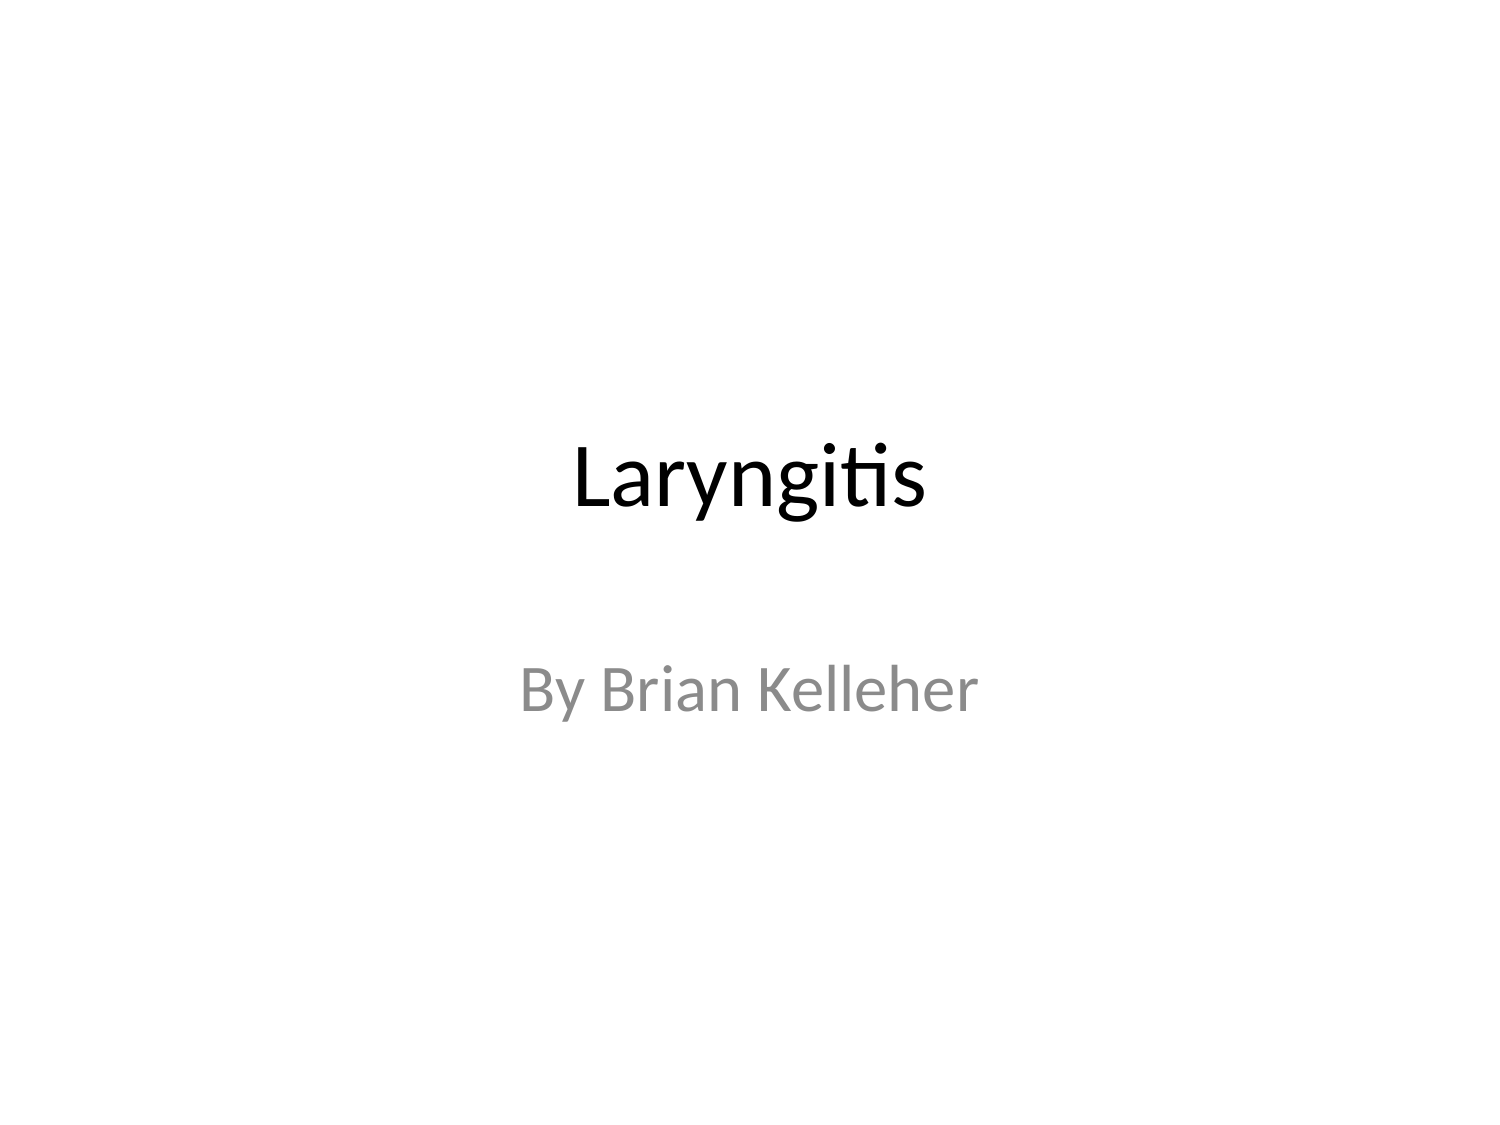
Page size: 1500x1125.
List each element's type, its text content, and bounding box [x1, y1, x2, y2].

title Laryngitis [112, 349, 1388, 591]
subtitle By Brian Kelleher [225, 637, 1275, 925]
